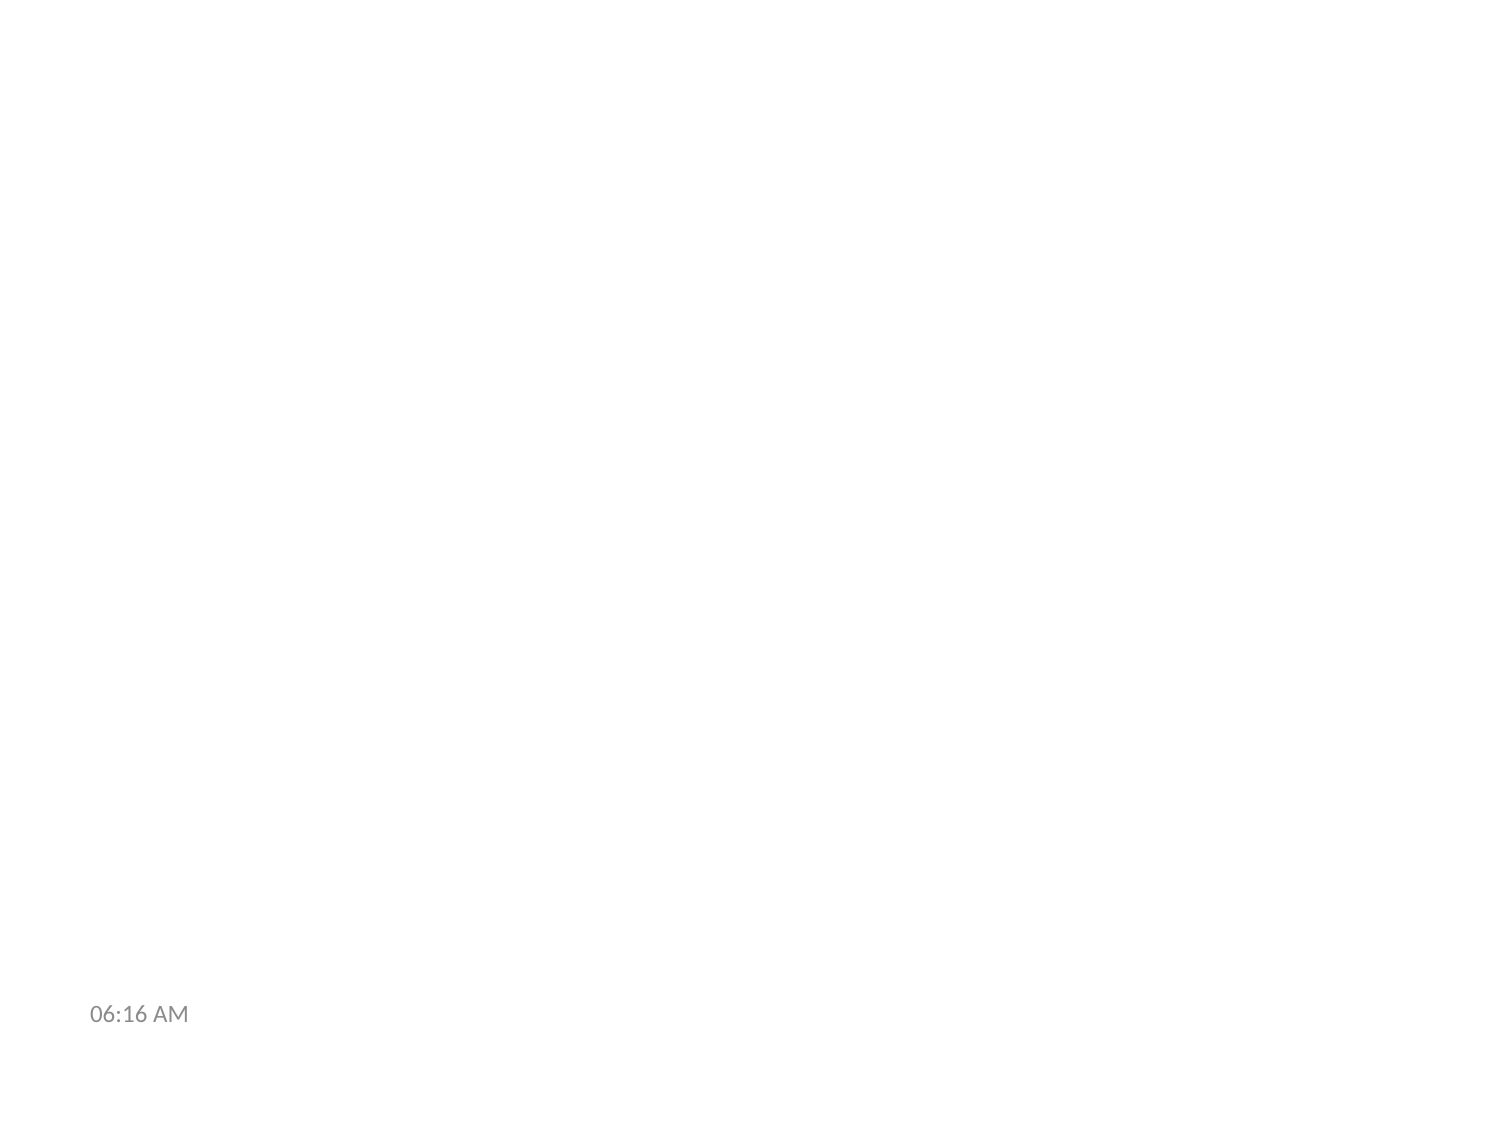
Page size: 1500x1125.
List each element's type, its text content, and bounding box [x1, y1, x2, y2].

text_box 3:35 PM [75, 982, 425, 1043]
